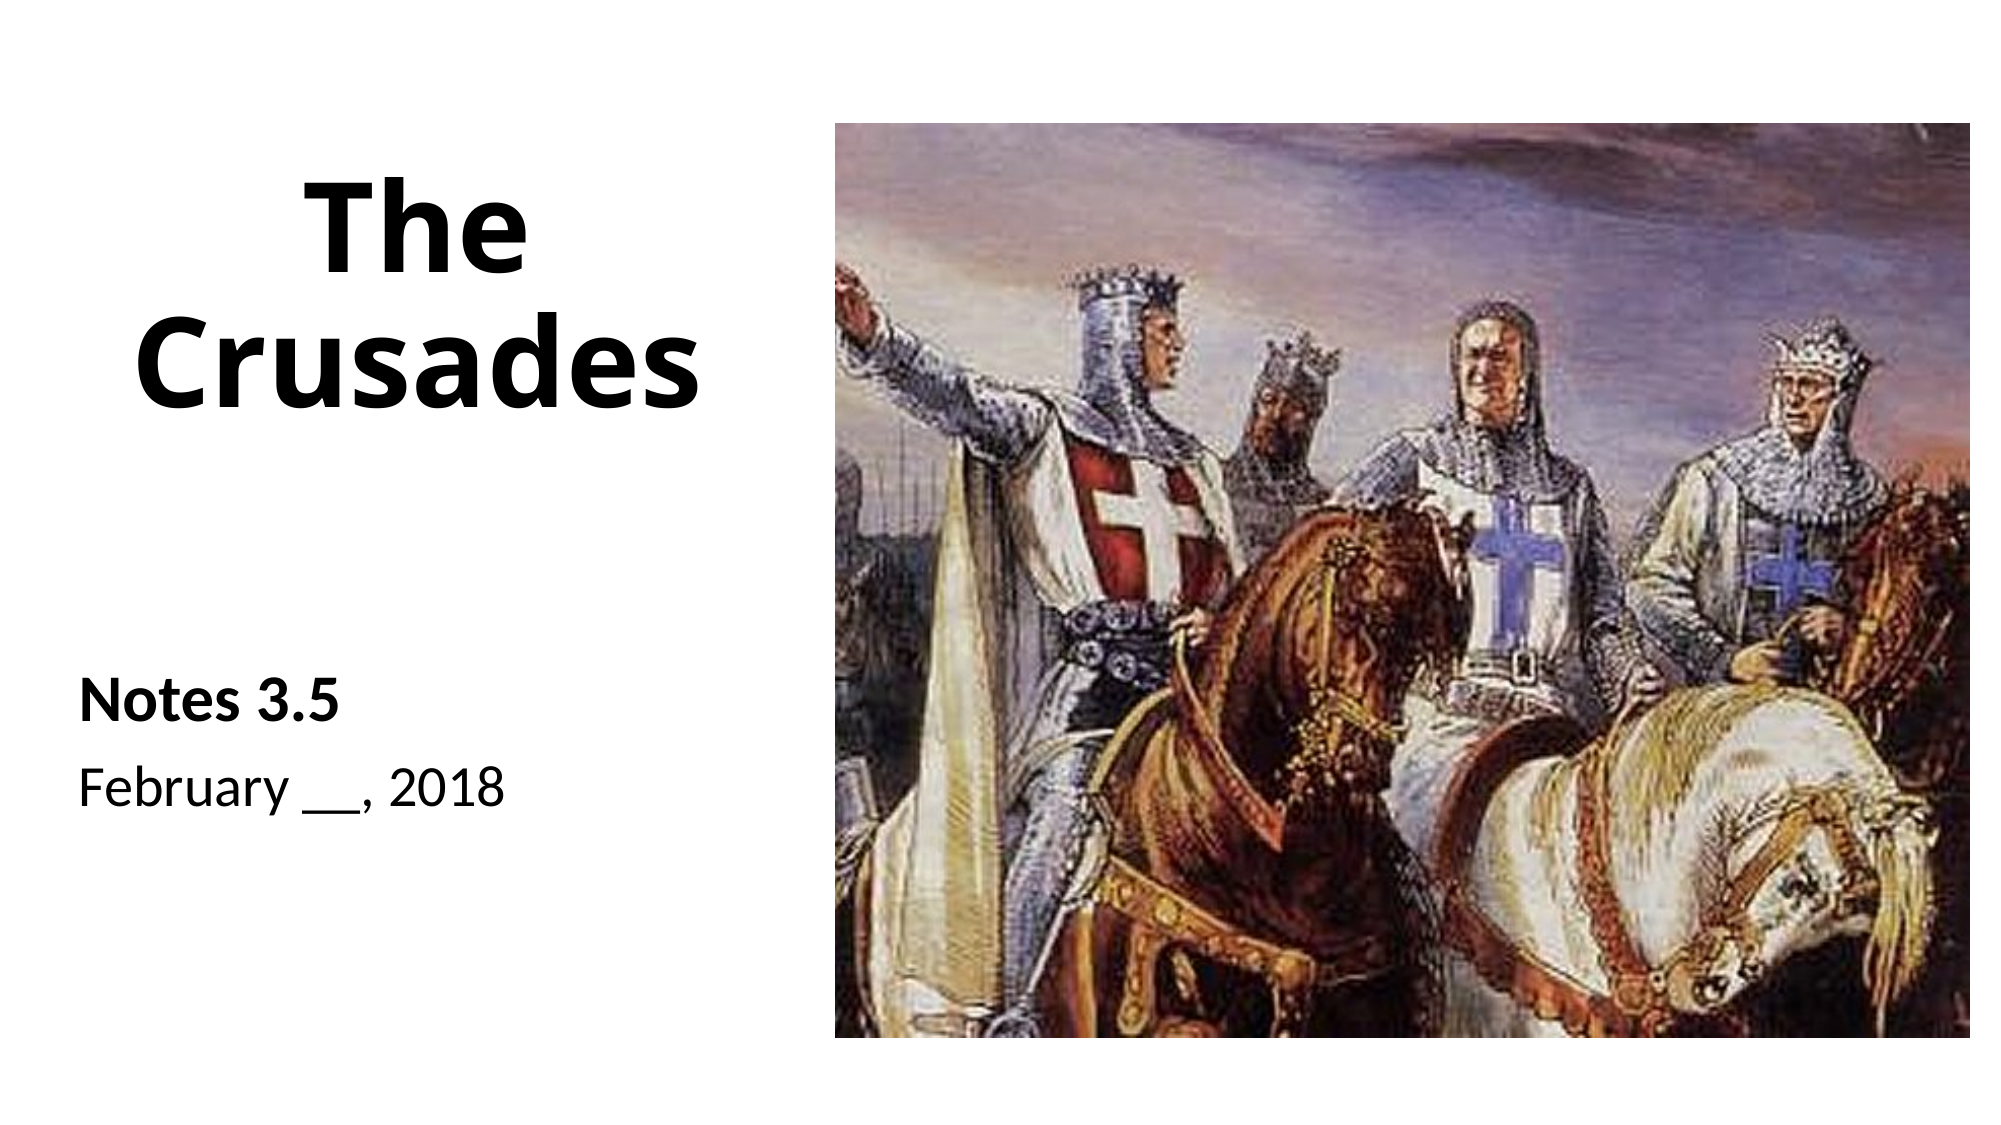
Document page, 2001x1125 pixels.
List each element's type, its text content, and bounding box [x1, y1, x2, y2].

subtitle Notes 3.5 February __, 2018 [63, 655, 815, 913]
title The Crusades [42, 234, 792, 443]
picture [835, 123, 1970, 1038]
